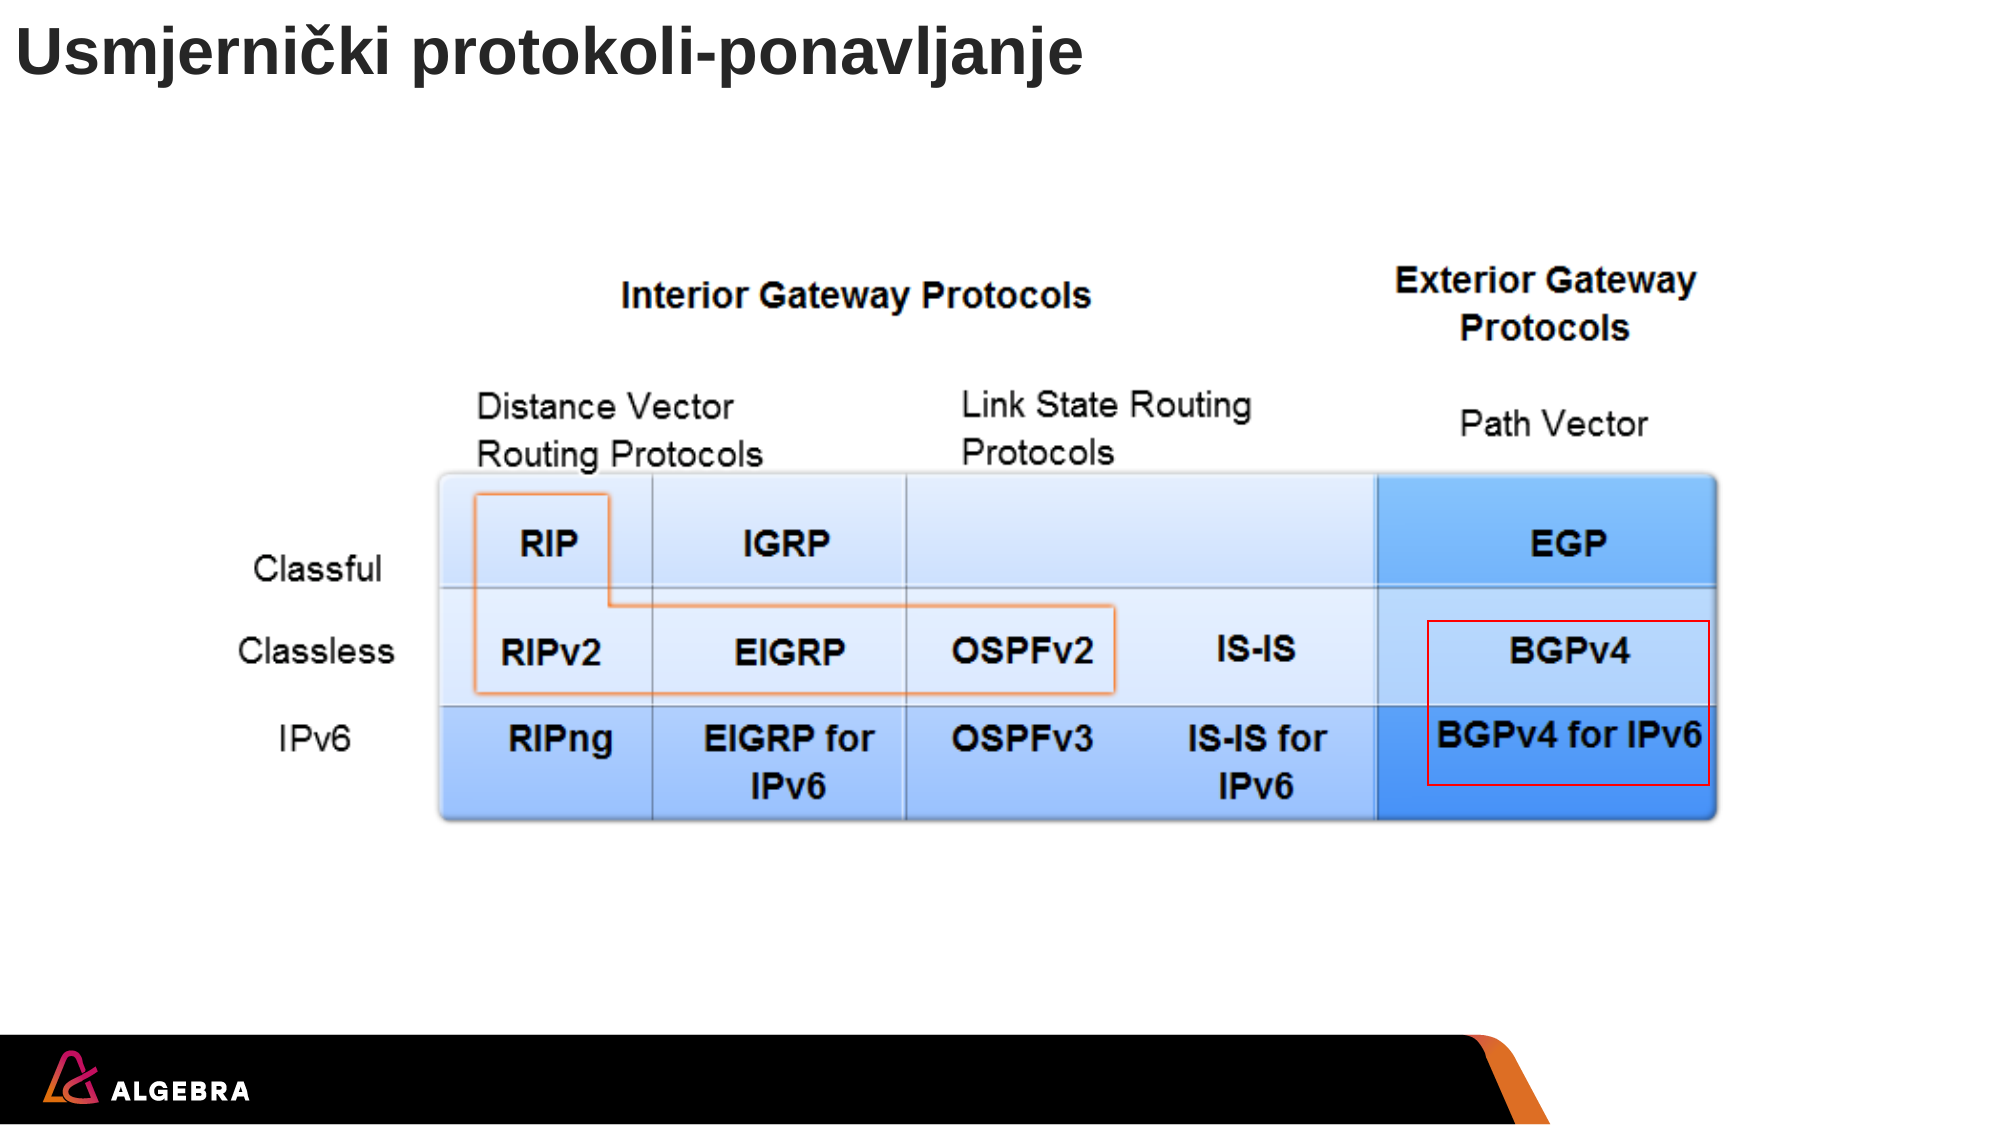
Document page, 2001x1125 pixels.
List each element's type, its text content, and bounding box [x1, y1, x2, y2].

picture [0, 1034, 1733, 1125]
picture [232, 257, 1723, 832]
title Usmjernički protokoli-ponavljanje [0, 0, 1304, 107]
